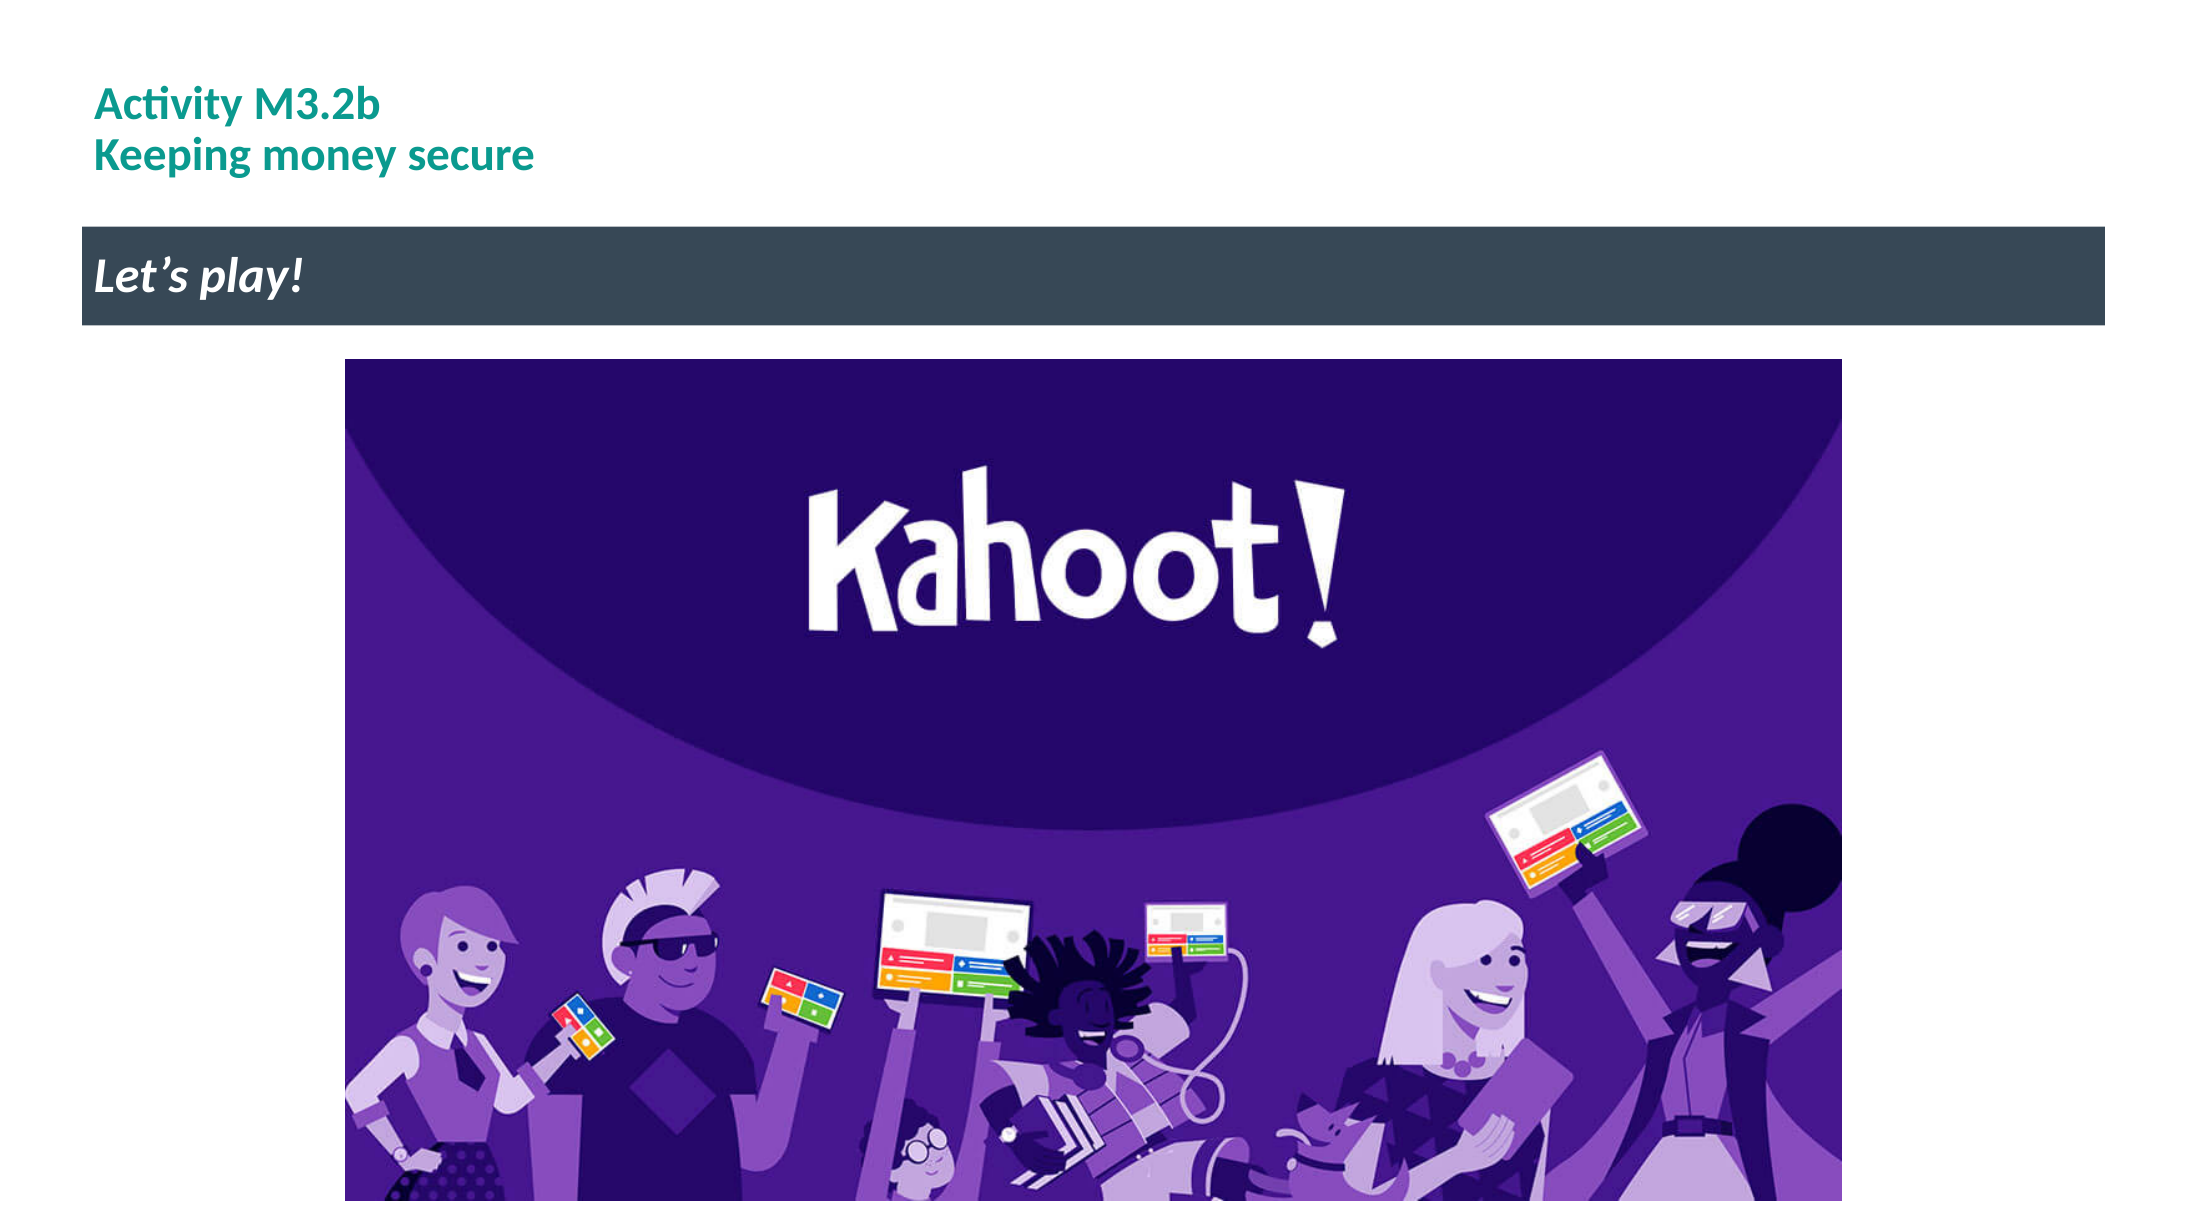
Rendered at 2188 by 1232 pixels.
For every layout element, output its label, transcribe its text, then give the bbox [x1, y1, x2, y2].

list Let’s play! [82, 226, 2105, 326]
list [345, 359, 1842, 1201]
title Activity M3.2b Keeping money secure [82, 70, 2106, 189]
